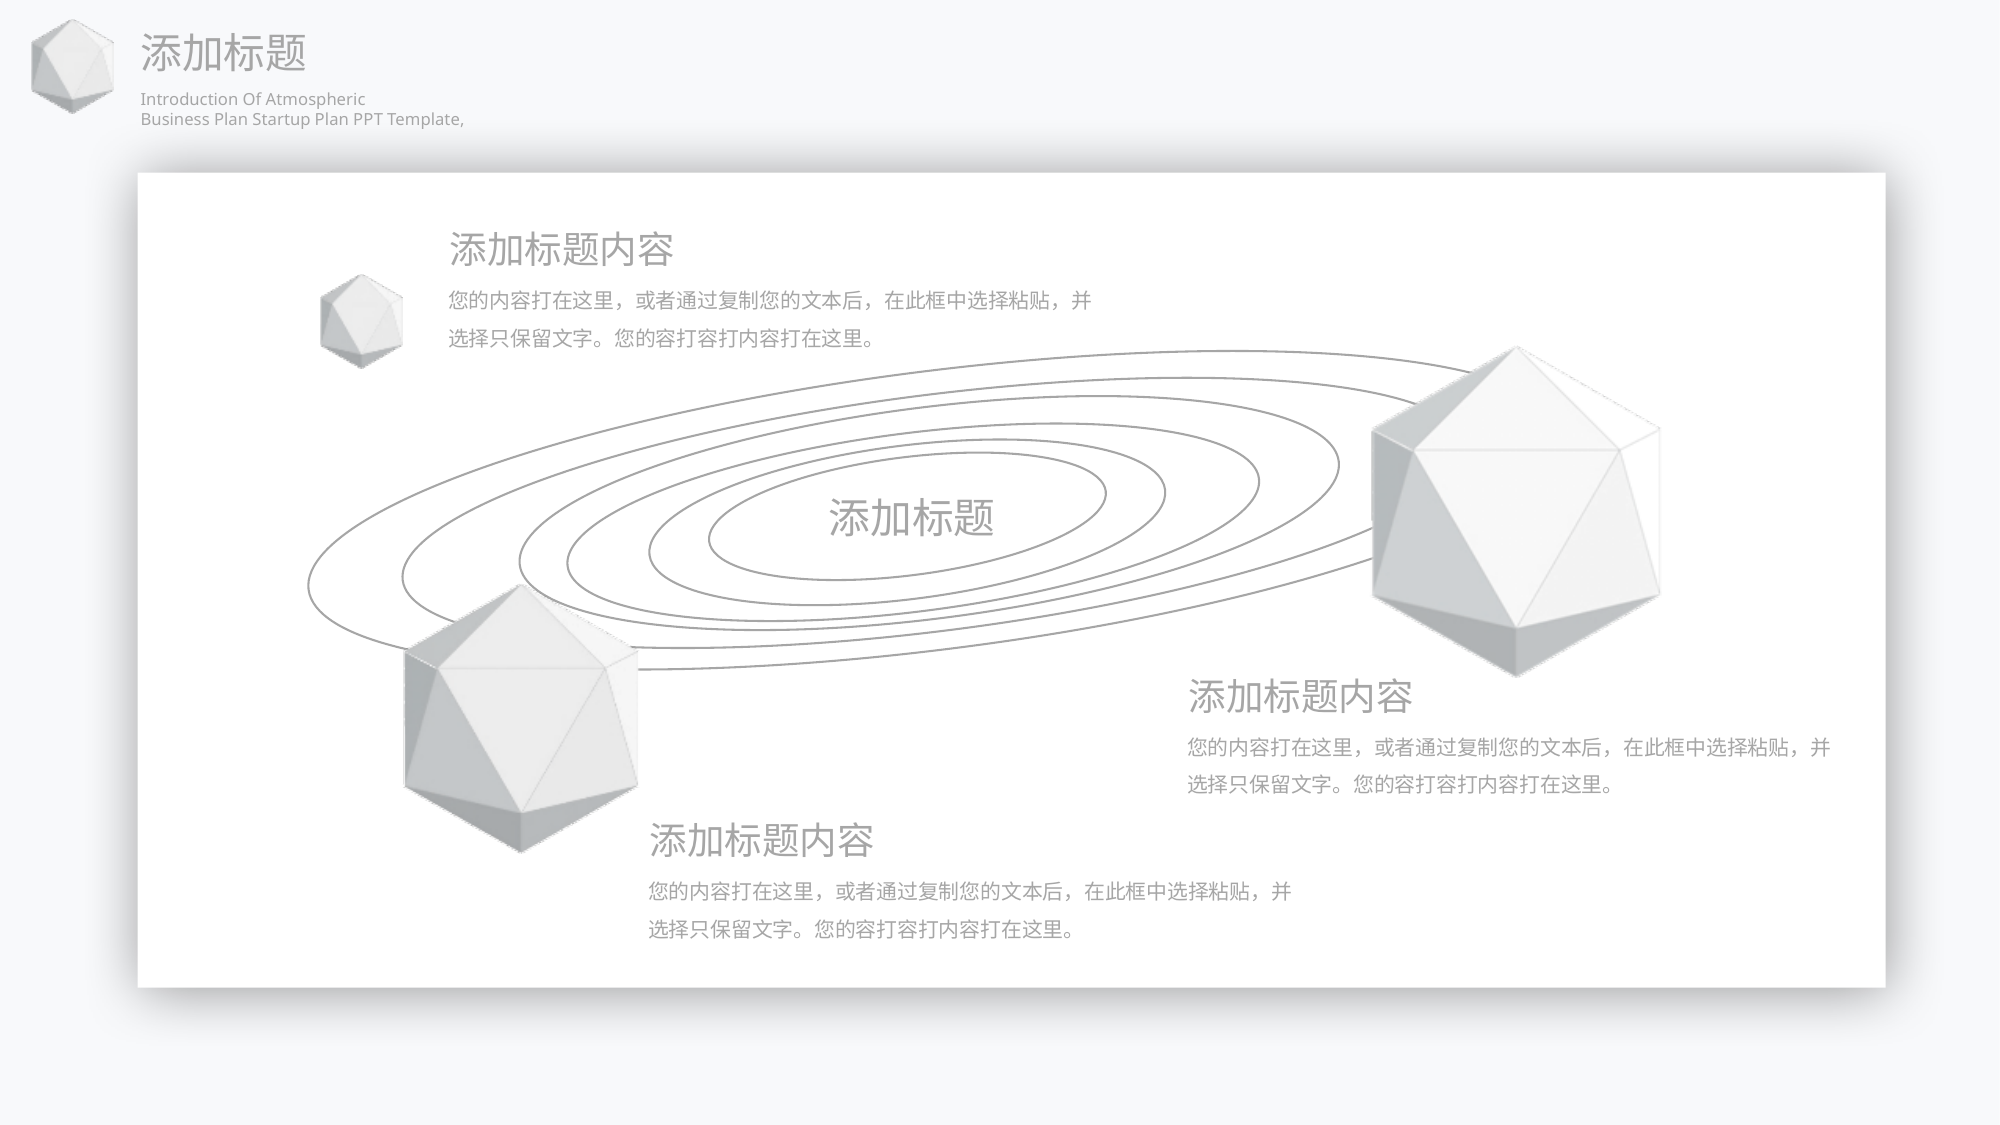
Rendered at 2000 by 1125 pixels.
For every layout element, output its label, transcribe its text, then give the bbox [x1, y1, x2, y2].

text_box 您的内容打在这里，或者通过复制您的文本后，在此框中选择粘贴，并选择只保留文字。您的容打容打内容打在这里。 [633, 858, 1324, 949]
text_box Introduction Of Atmospheric Business Plan Startup Plan PPT Template, [125, 78, 563, 140]
text_box 添加标题内容 [1173, 642, 1429, 725]
text_box 添加标题内容 [634, 786, 890, 870]
text_box 您的内容打在这里，或者通过复制您的文本后，在此框中选择粘贴，并选择只保留文字。您的容打容打内容打在这里。 [433, 268, 1124, 358]
picture [402, 583, 641, 854]
picture [319, 273, 404, 369]
picture [1369, 345, 1662, 678]
text_box 您的内容打在这里，或者通过复制您的文本后，在此框中选择粘贴，并选择只保留文字。您的容打容打内容打在这里。 [1172, 714, 1863, 805]
text_box [136, 171, 1888, 990]
text_box 添加标题内容 [434, 196, 690, 279]
text_box 添加标题 [125, 19, 422, 78]
text_box 添加标题 [764, 484, 1060, 593]
picture [30, 18, 115, 114]
text_box [306, 348, 1364, 672]
